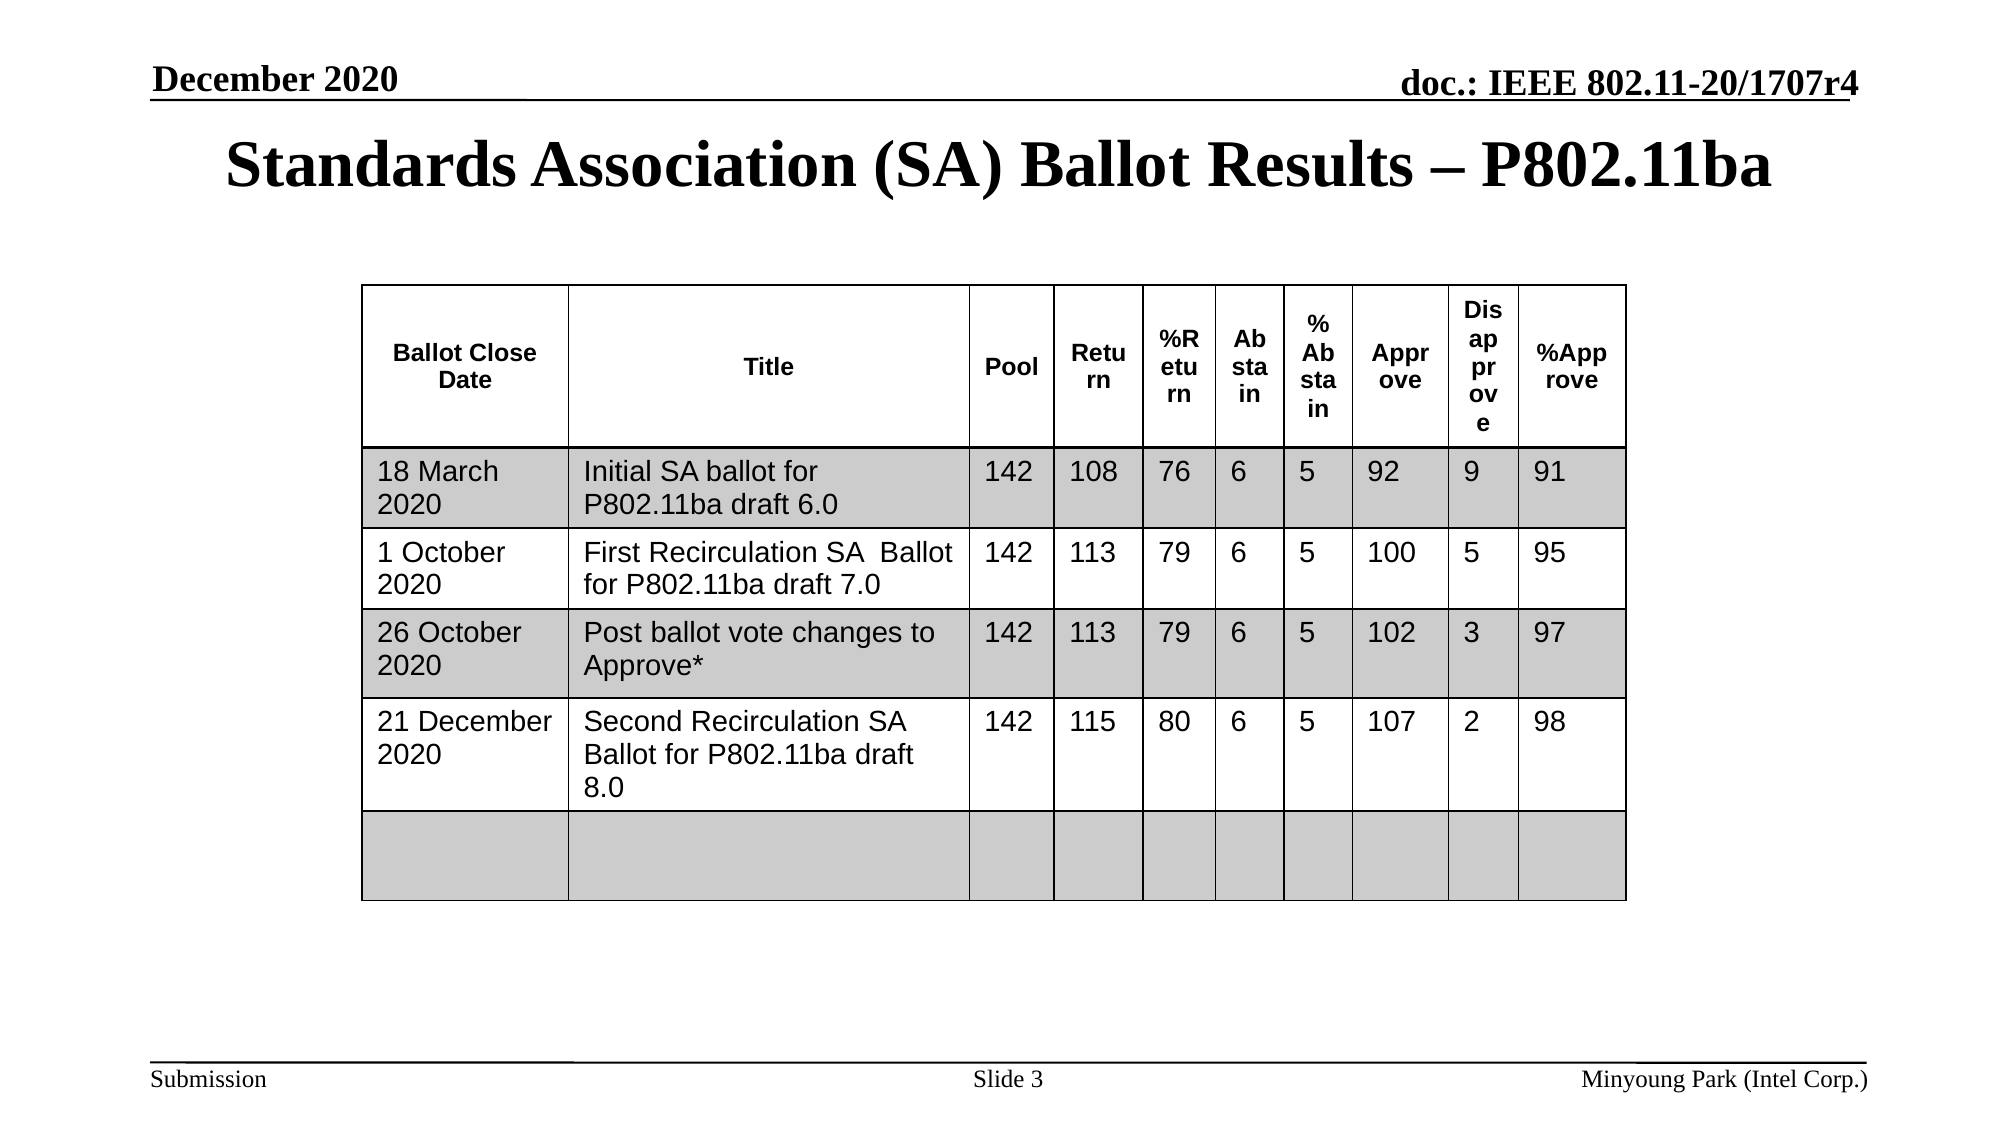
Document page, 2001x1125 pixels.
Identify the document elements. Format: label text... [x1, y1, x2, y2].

table_cell First Recirculation SA Ballot for P802.11ba draft 7.0 [569, 529, 969, 608]
table_cell [970, 812, 1053, 900]
table_cell 5 [1285, 610, 1352, 697]
table_cell 79 [1144, 610, 1215, 697]
table_cell 97 [1519, 610, 1625, 697]
table_cell 98 [1519, 699, 1625, 810]
table_cell [569, 812, 969, 900]
table_cell 92 [1353, 449, 1448, 527]
table_cell 115 [1055, 699, 1142, 810]
table_cell 91 [1519, 449, 1625, 527]
table_header Pool [970, 286, 1053, 446]
table_cell 6 [1216, 529, 1283, 608]
table_cell 95 [1519, 529, 1625, 608]
table_cell [1519, 812, 1625, 900]
table_cell 107 [1353, 699, 1448, 810]
table_cell 2 [1449, 699, 1518, 810]
table_cell [1216, 812, 1283, 900]
table_cell 26 October 2020 [363, 610, 568, 697]
table_header %Return [1144, 286, 1215, 446]
footer Minyoung Park (Intel Corp.) [1171, 1061, 1869, 1093]
table_cell 76 [1144, 449, 1215, 527]
table_cell 6 [1216, 699, 1283, 810]
table_cell Post ballot vote changes to Approve* [569, 610, 969, 697]
table_cell 80 [1144, 699, 1215, 810]
table_header Approve [1353, 286, 1448, 446]
table_header Disapprove [1449, 286, 1518, 446]
table_cell 113 [1055, 610, 1142, 697]
table_cell 102 [1353, 610, 1448, 697]
table_cell [1055, 812, 1142, 900]
table_cell 108 [1055, 449, 1142, 527]
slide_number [152, 54, 563, 100]
table_cell [1449, 812, 1518, 900]
table_cell 5 [1449, 529, 1518, 608]
table_cell 6 [1216, 610, 1283, 697]
table_cell 100 [1353, 529, 1448, 608]
table_cell 79 [1144, 529, 1215, 608]
table_cell 142 [970, 610, 1053, 697]
title Standards Association (SA) Ballot Results – P802.11ba [149, 112, 1851, 209]
table_cell 21 December 2020 [363, 699, 568, 810]
table_header Ballot Close Date [363, 286, 568, 446]
table_cell 142 [970, 699, 1053, 810]
table_header Return [1055, 286, 1142, 446]
slide_number Slide 3 [950, 1061, 1067, 1123]
table_cell 113 [1055, 529, 1142, 608]
table_cell [363, 812, 568, 900]
table_cell 5 [1285, 449, 1352, 527]
table_cell 3 [1449, 610, 1518, 697]
table_cell 9 [1449, 449, 1518, 527]
table_cell Initial SA ballot for P802.11ba draft 6.0 [569, 449, 969, 527]
table_cell 5 [1285, 699, 1352, 810]
table_cell 142 [970, 449, 1053, 527]
table_cell 1 October 2020 [363, 529, 568, 608]
table_header Abstain [1216, 286, 1283, 446]
table_cell 142 [970, 529, 1053, 608]
table_cell [1353, 812, 1448, 900]
table_header %Approve [1519, 286, 1625, 446]
table_header Title [569, 286, 969, 446]
table_cell 18 March 2020 [363, 449, 568, 527]
table_header %Abstain [1285, 286, 1352, 446]
table_cell 5 [1285, 529, 1352, 608]
table_cell [1285, 812, 1352, 900]
table_cell 6 [1216, 449, 1283, 527]
table_cell [1144, 812, 1215, 900]
table_cell Second Recirculation SA Ballot for P802.11ba draft 8.0 [569, 699, 969, 810]
